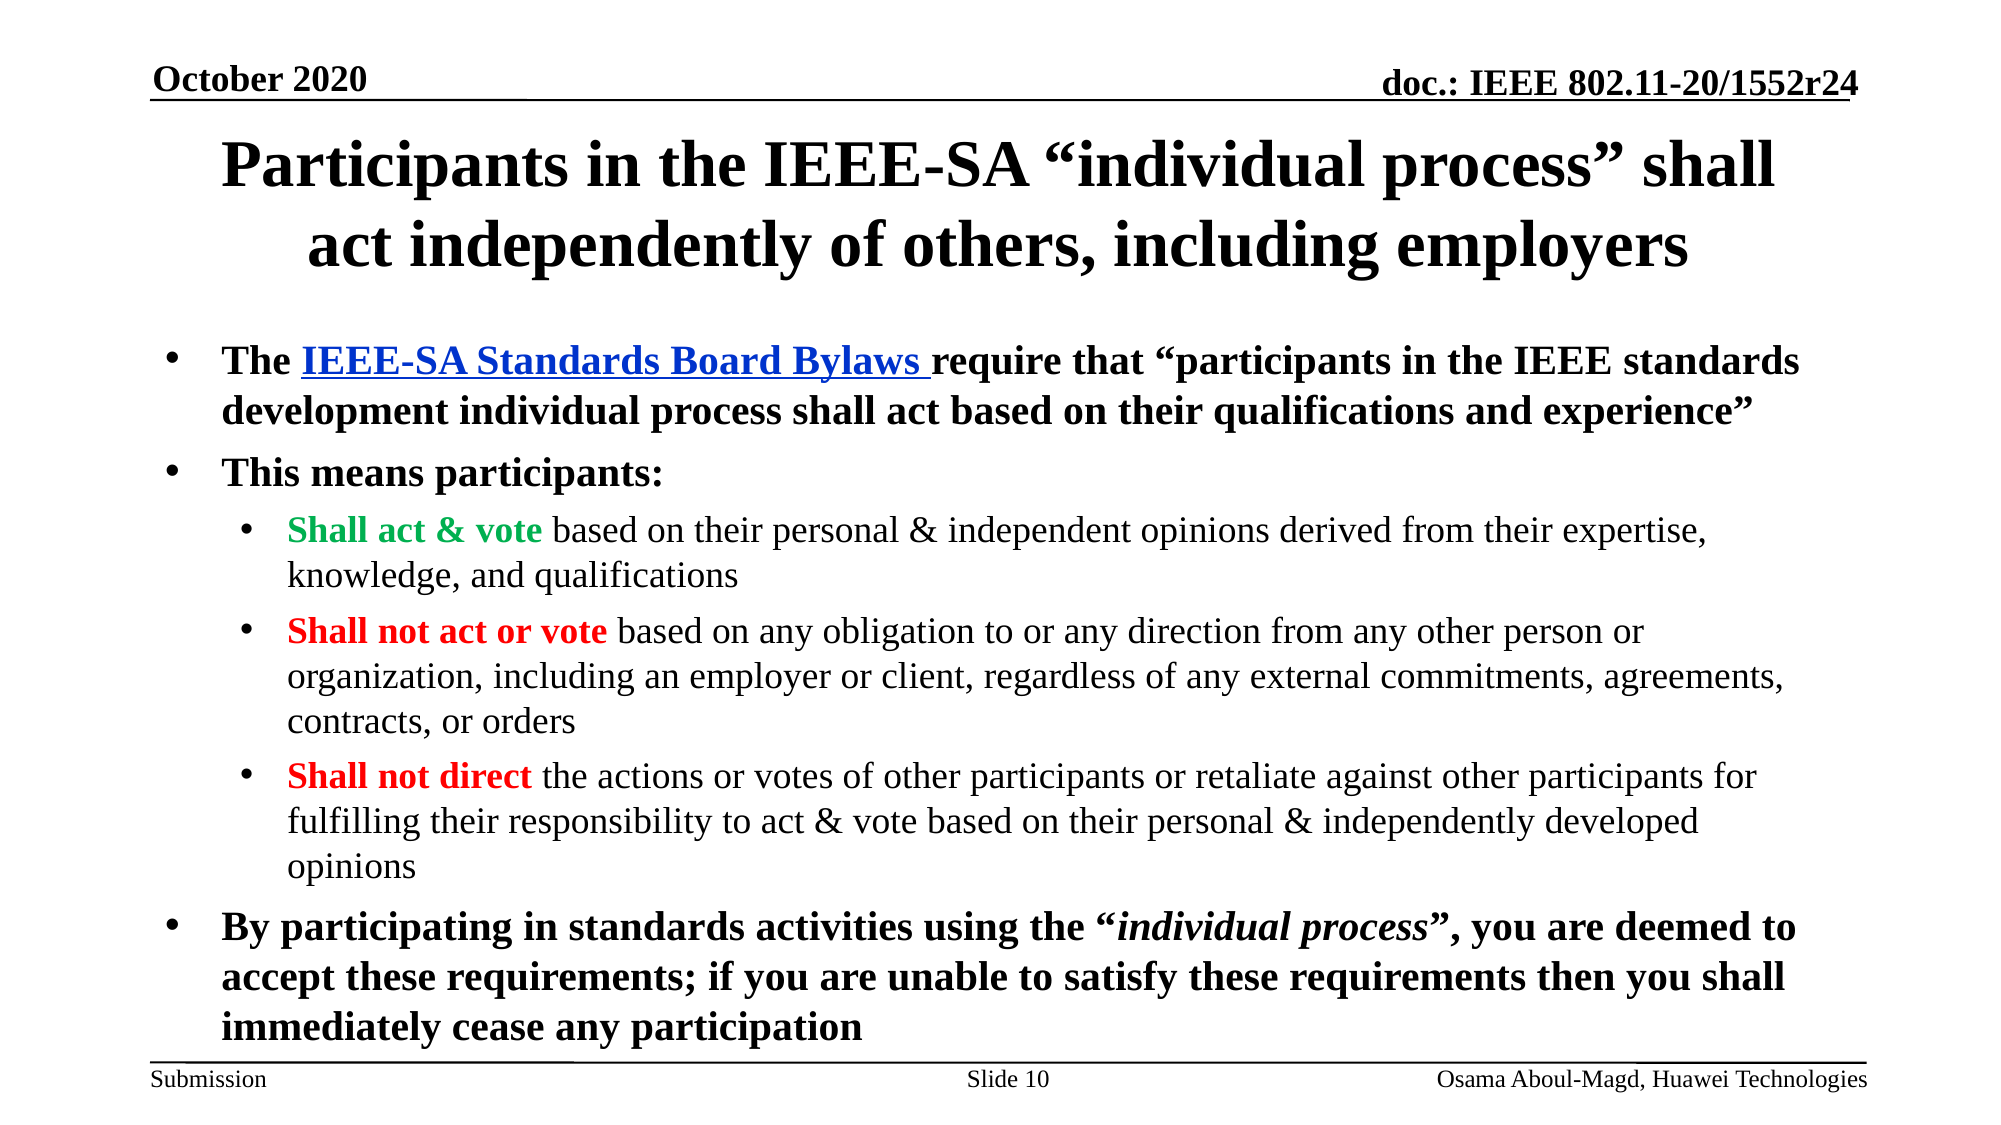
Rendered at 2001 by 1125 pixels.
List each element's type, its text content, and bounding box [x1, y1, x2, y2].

slide_number Slide 10 [950, 1061, 1067, 1123]
footer Osama Aboul-Magd, Huawei Technologies [1171, 1061, 1869, 1093]
title Participants in the IEEE-SA “individual process” shall act independently of others, including employers [149, 112, 1850, 288]
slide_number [152, 54, 563, 100]
list The IEEE-SA Standards Board Bylaws require that “participants in the IEEE standards development individual process shall act based on their qualifications and experience” This means participants: Shall act & vote based on their personal & independent opinions derived from their expertise, knowledge, and qualifications Shall not act or vote based on any obligation to or any direction from any other person or organization, including an employer or client, regardless of any external commitments, agreements, contracts, or orders Shall not direct the actions or votes of other participants or retaliate against other participants for fulfilling their responsibility to act & vote based on their personal & independently developed opinions By participating in standards activities using the “individual process”, you are deemed to accept these requirements; if you are unable to satisfy these requirements then you shall immediately cease any participation [149, 324, 1850, 1000]
